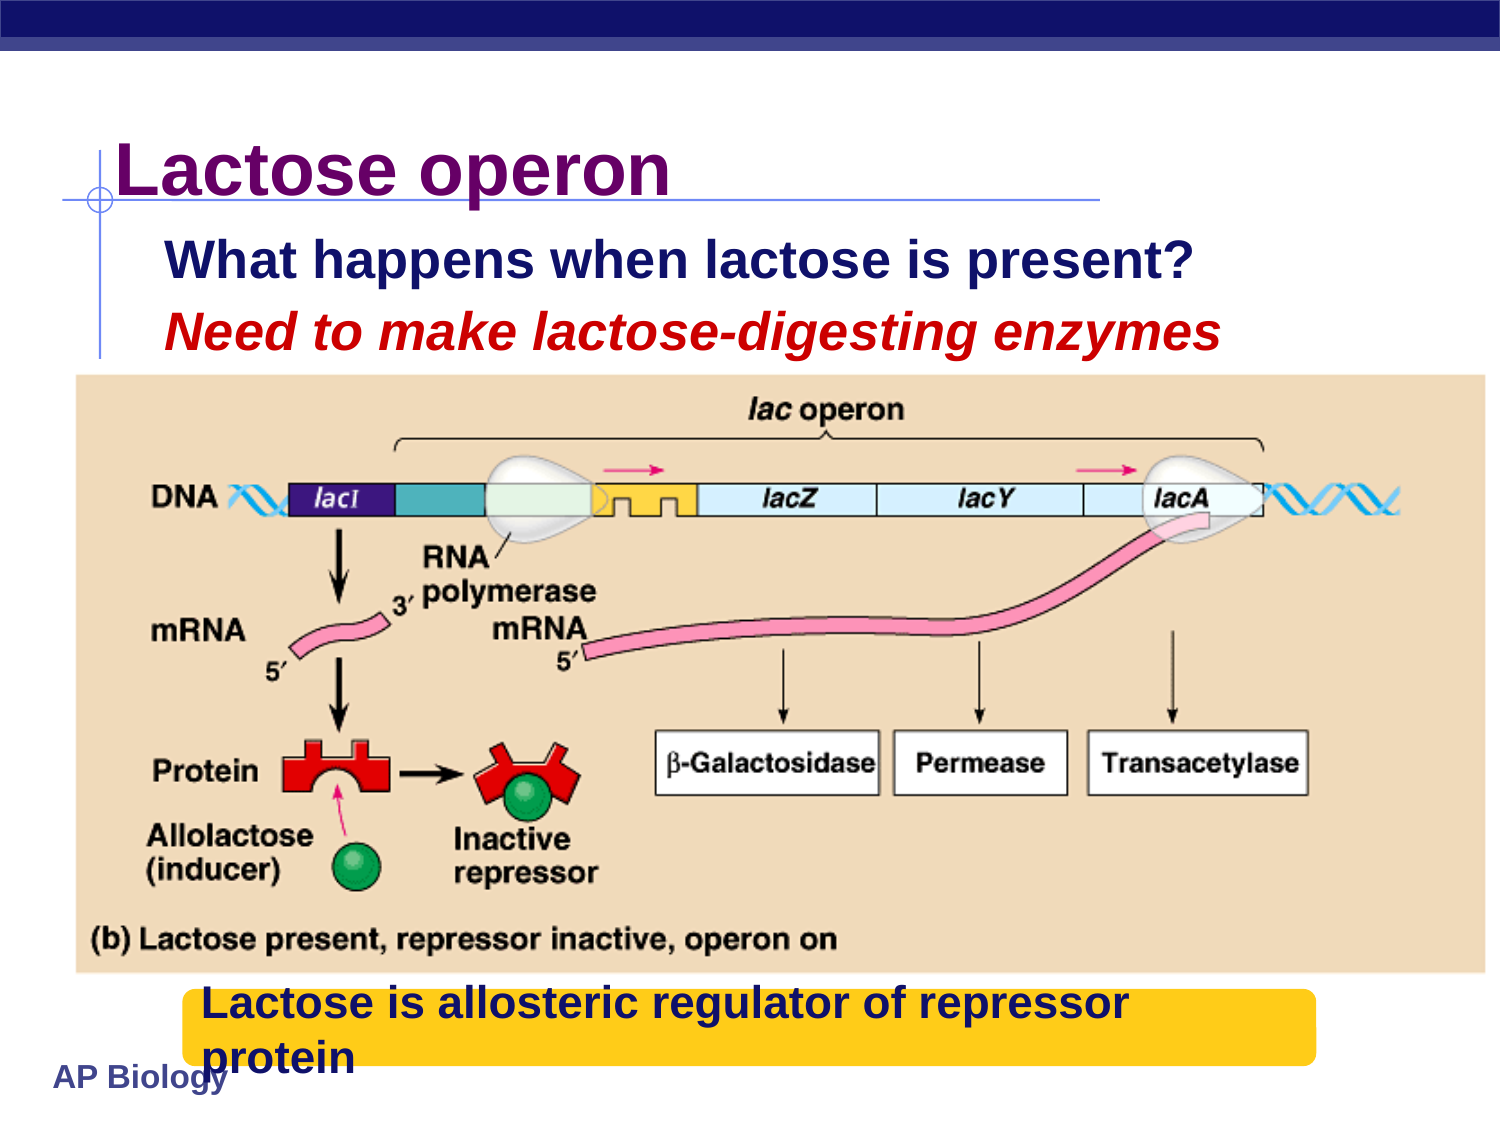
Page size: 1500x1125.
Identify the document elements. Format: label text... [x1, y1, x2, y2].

picture [62, 359, 1500, 976]
text_box What happens when lactose is present? Need to make lactose-digesting enzymes [150, 211, 1388, 357]
title Lactose operon [99, 112, 1375, 238]
text_box Lactose is allosteric regulator of repressor protein [182, 988, 1317, 1067]
